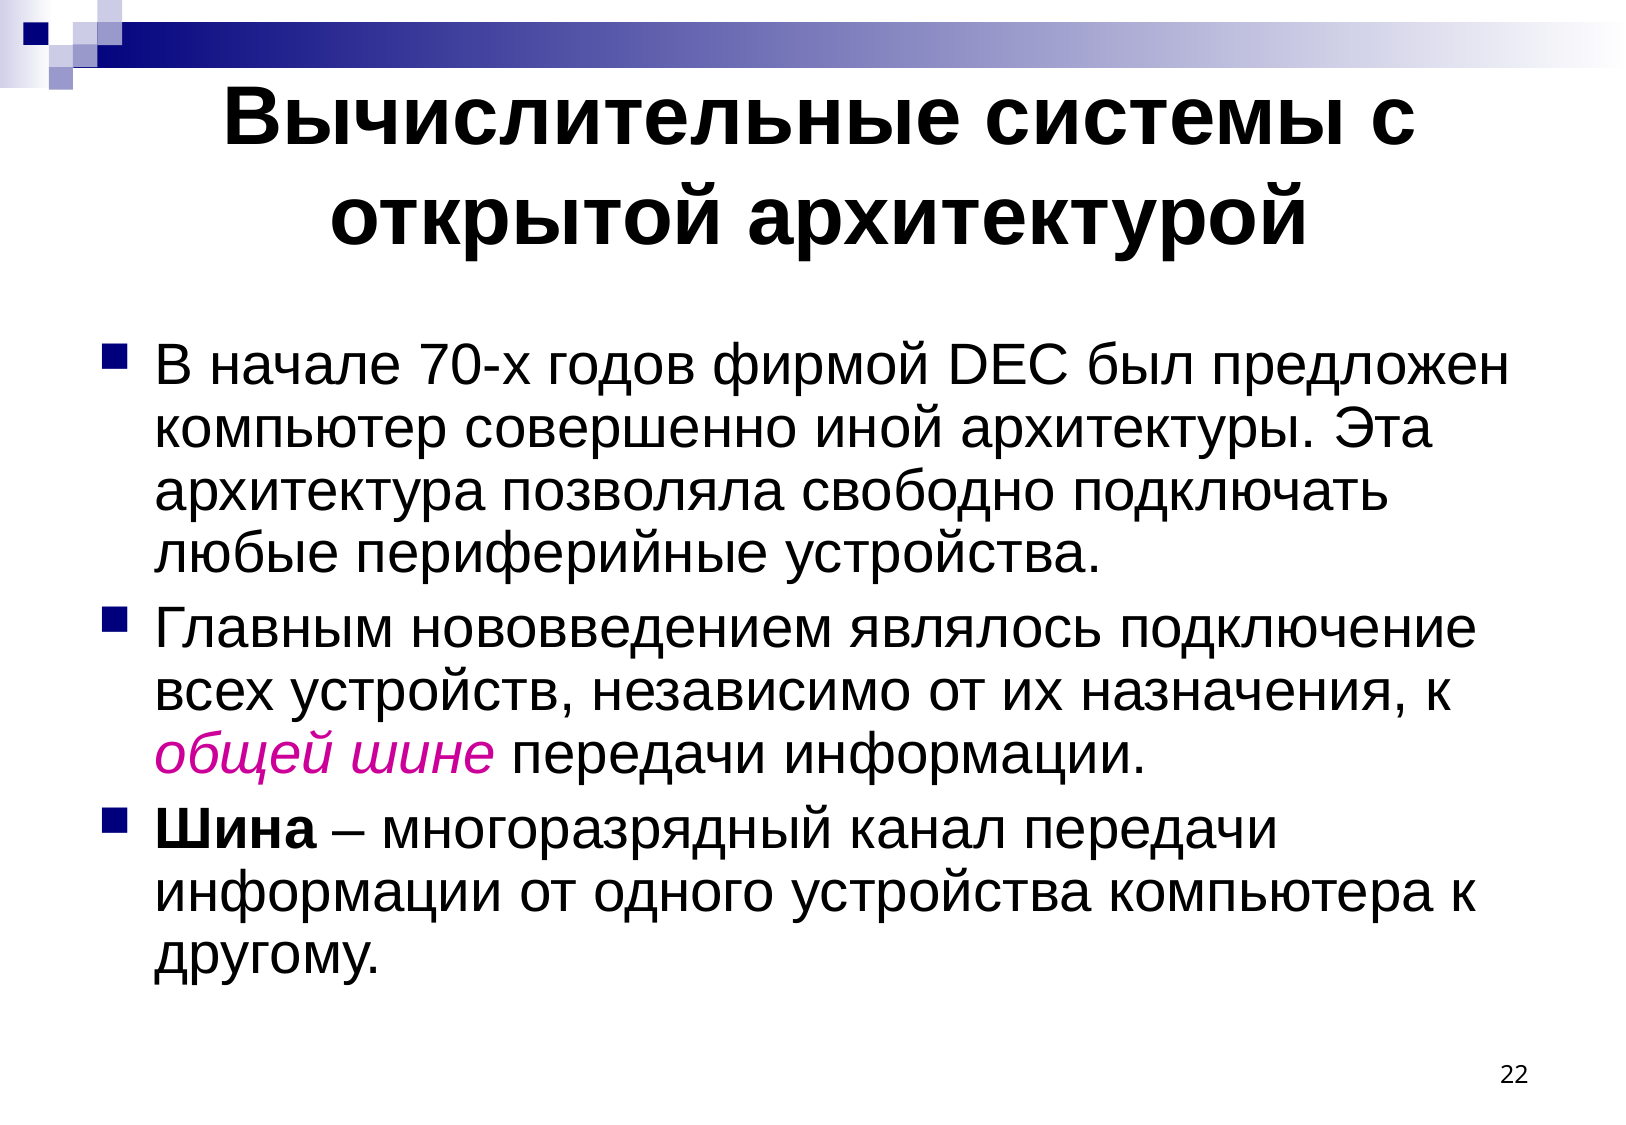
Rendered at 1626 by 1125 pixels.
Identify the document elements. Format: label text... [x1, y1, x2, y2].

list В начале 70-х годов фирмой DEC был предложен компьютер совершенно иной архитектуры. Эта архитектура позволяла свободно подключать любые периферийные устройства. Главным нововведением являлось подключение всех устройств, независимо от их назначения, к общей шине передачи информации. Шина – многоразрядный канал передачи информации от одного устройства компьютера к другому. [83, 326, 1546, 1125]
title Вычислительные системы с открытой архитектурой [83, 42, 1557, 280]
